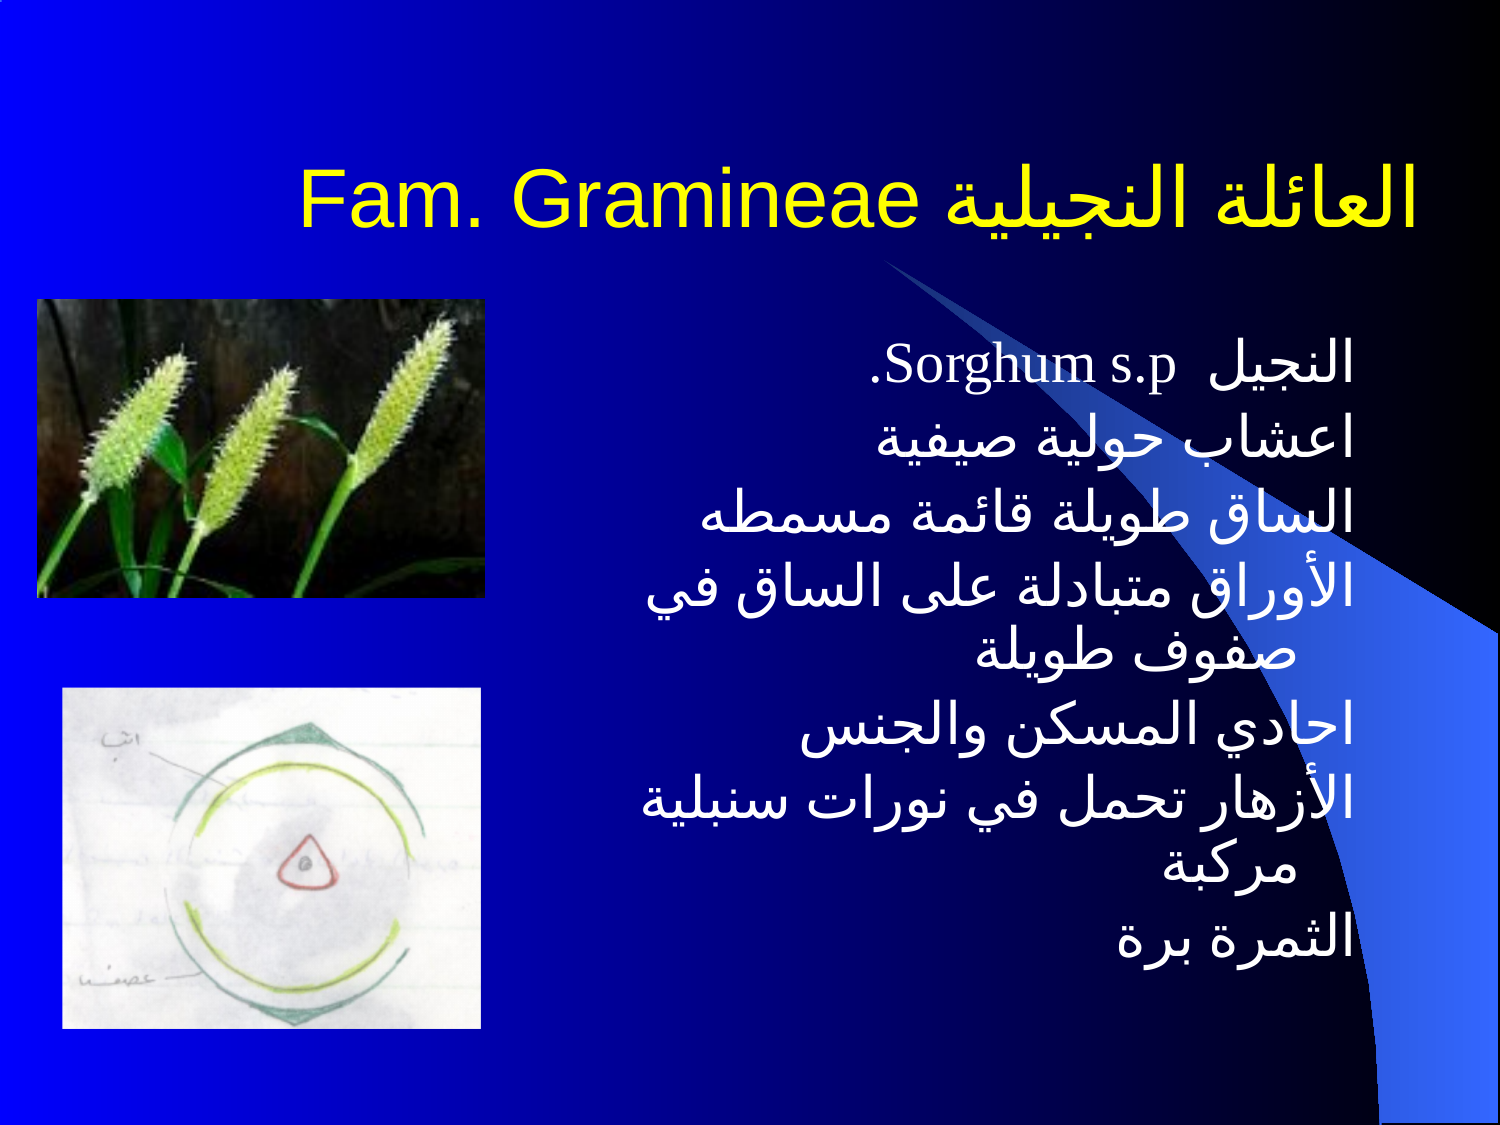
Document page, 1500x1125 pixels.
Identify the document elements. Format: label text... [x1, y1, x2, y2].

title العائلة النجيلية Fam. Gramineae [111, 99, 1438, 288]
picture [37, 299, 486, 598]
picture [63, 648, 480, 1068]
list النجيل Sorghum s.p. اعشاب حولية صيفية الساق طويلة قائمة مسمطه الأوراق متبادلة على الساق في صفوف طويلة احادي المسكن والجنس الأزهار تحمل في نورات سنبلية مركبة الثمرة برة [499, 324, 1388, 1001]
